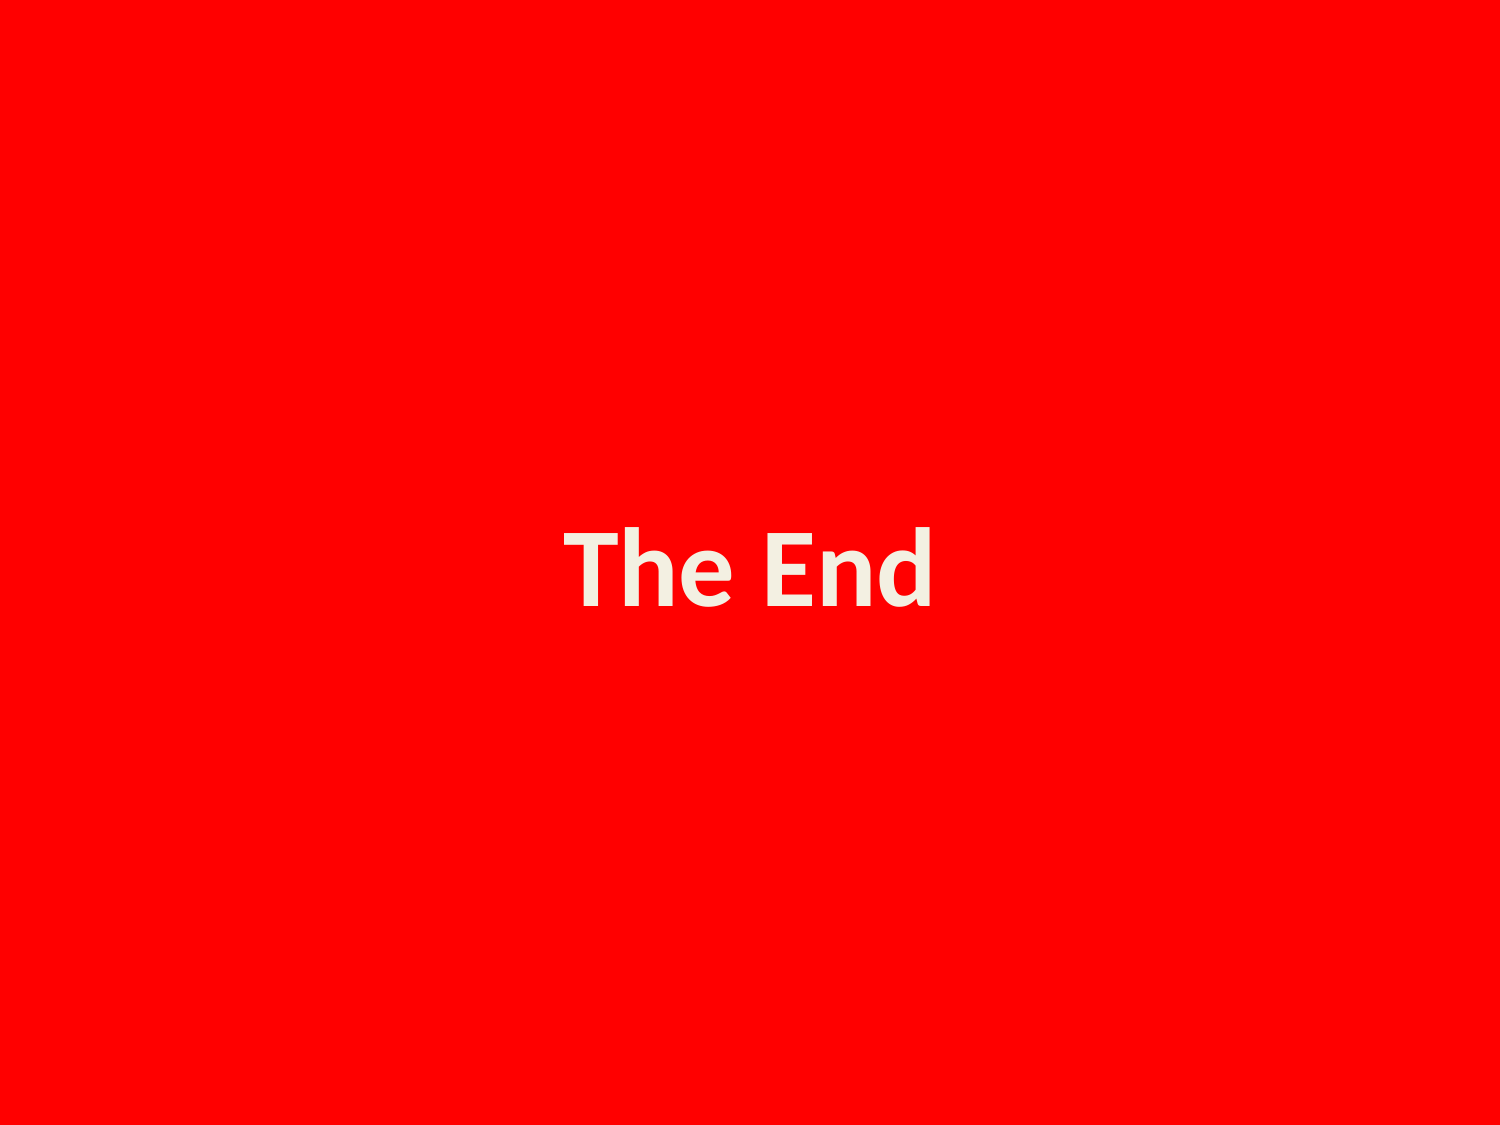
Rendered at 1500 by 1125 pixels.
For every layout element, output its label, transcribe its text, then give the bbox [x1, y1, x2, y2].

text_box The End [547, 486, 952, 637]
